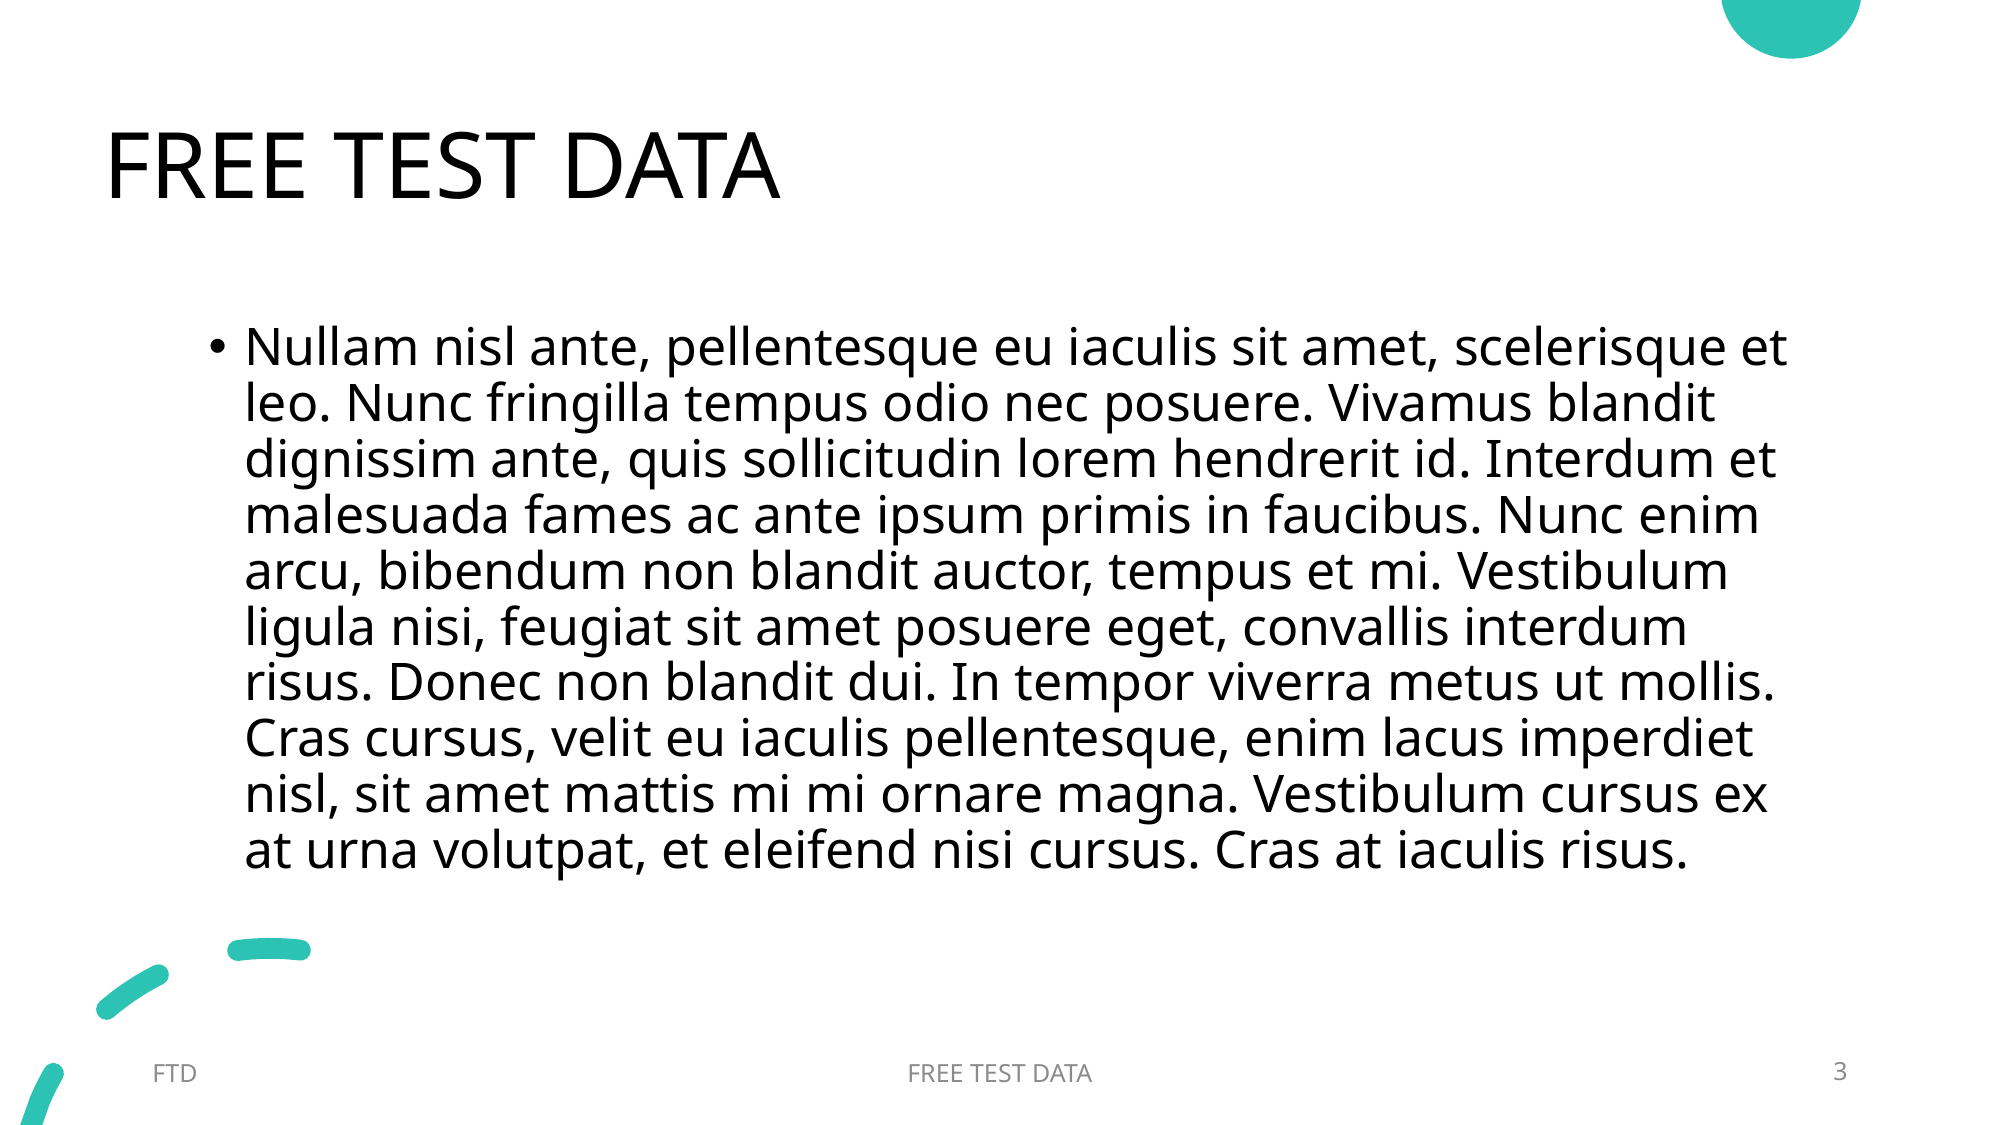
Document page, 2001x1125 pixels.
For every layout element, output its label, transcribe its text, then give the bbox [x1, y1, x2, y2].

slide_number FTD [137, 1042, 588, 1103]
title FREE TEST DATA [88, 59, 1814, 278]
footer FREE TEST DATA [662, 1042, 1338, 1103]
slide_number 3 [1412, 1042, 1863, 1103]
list Nullam nisl ante, pellentesque eu iaculis sit amet, scelerisque et leo. Nunc fringilla tempus odio nec posuere. Vivamus blandit dignissim ante, quis sollicitudin lorem hendrerit id. Interdum et malesuada fames ac ante ipsum primis in faucibus. Nunc enim arcu, bibendum non blandit auctor, tempus et mi. Vestibulum ligula nisi, feugiat sit amet posuere eget, convallis interdum risus. Donec non blandit dui. In tempor viverra metus ut mollis. Cras cursus, velit eu iaculis pellentesque, enim lacus imperdiet nisl, sit amet mattis mi mi ornare magna. Vestibulum cursus ex at urna volutpat, et eleifend nisi cursus. Cras at iaculis risus. [193, 313, 1806, 947]
